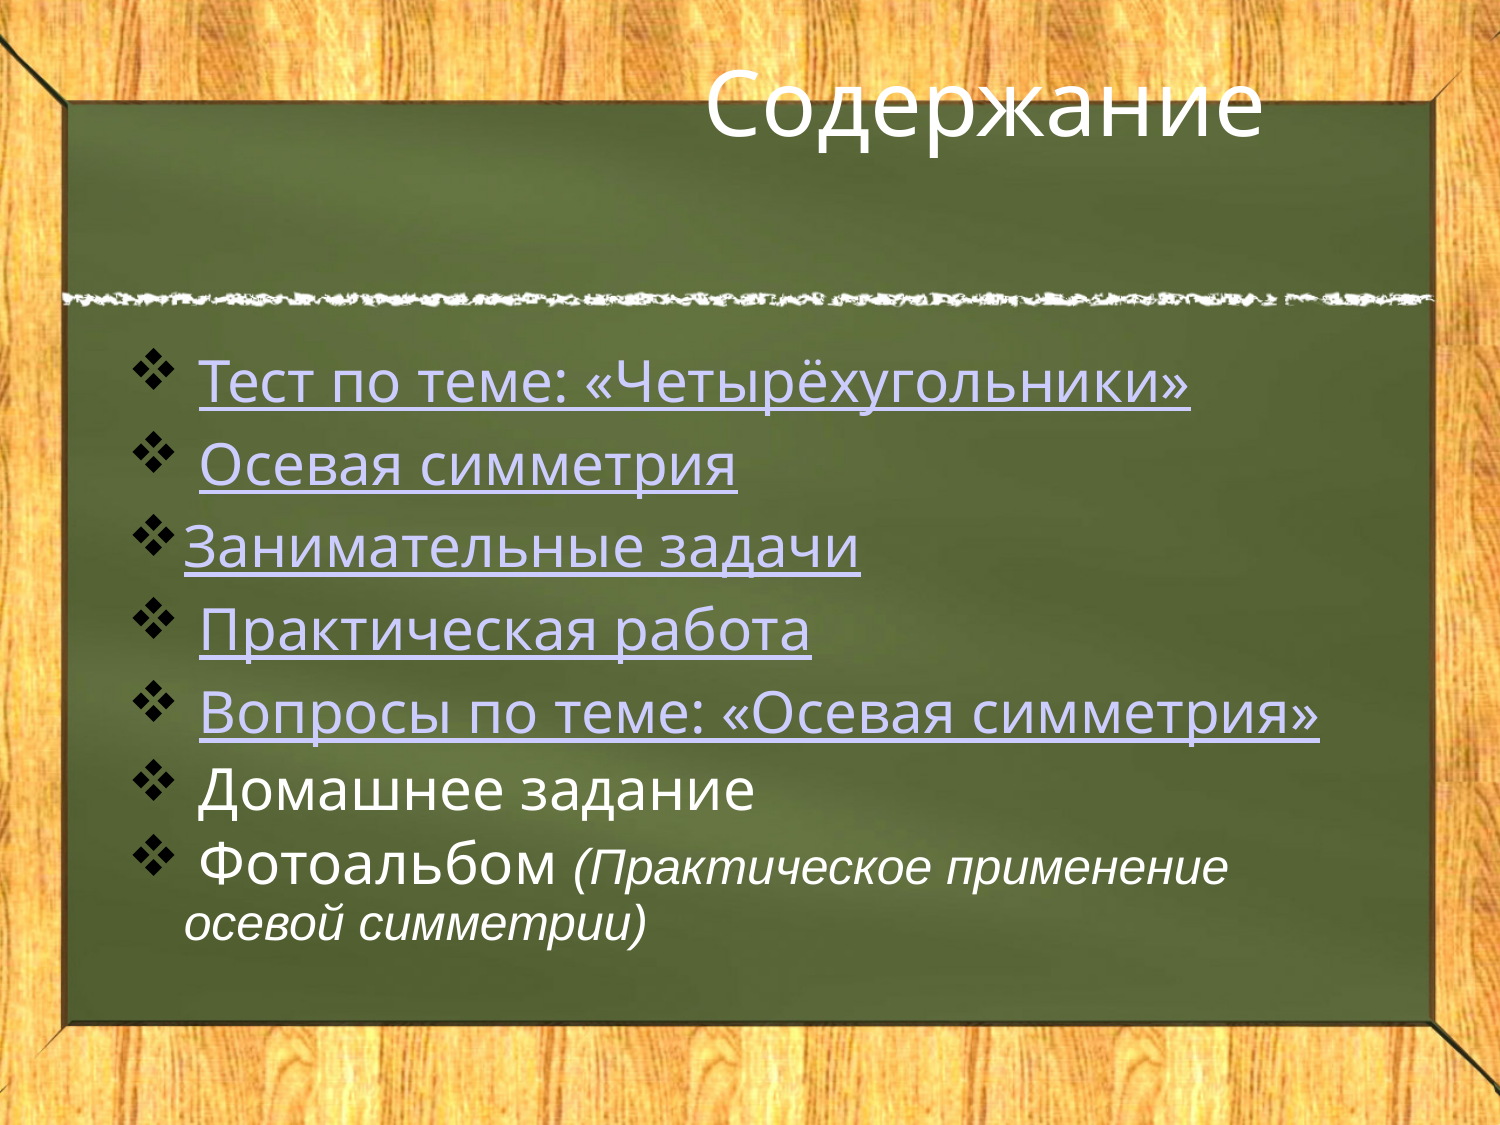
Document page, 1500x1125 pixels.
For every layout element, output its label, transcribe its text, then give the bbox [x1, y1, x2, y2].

picture [0, 0, 1500, 1125]
list Тест по теме: «Четырёхугольники» Осевая симметрия Занимательные задачи Практическая работа Вопросы по теме: «Осевая симметрия» Домашнее задание Фотоальбом (Практическое применение осевой симметрии) [112, 337, 1388, 1013]
title Содержание [299, 37, 1500, 163]
